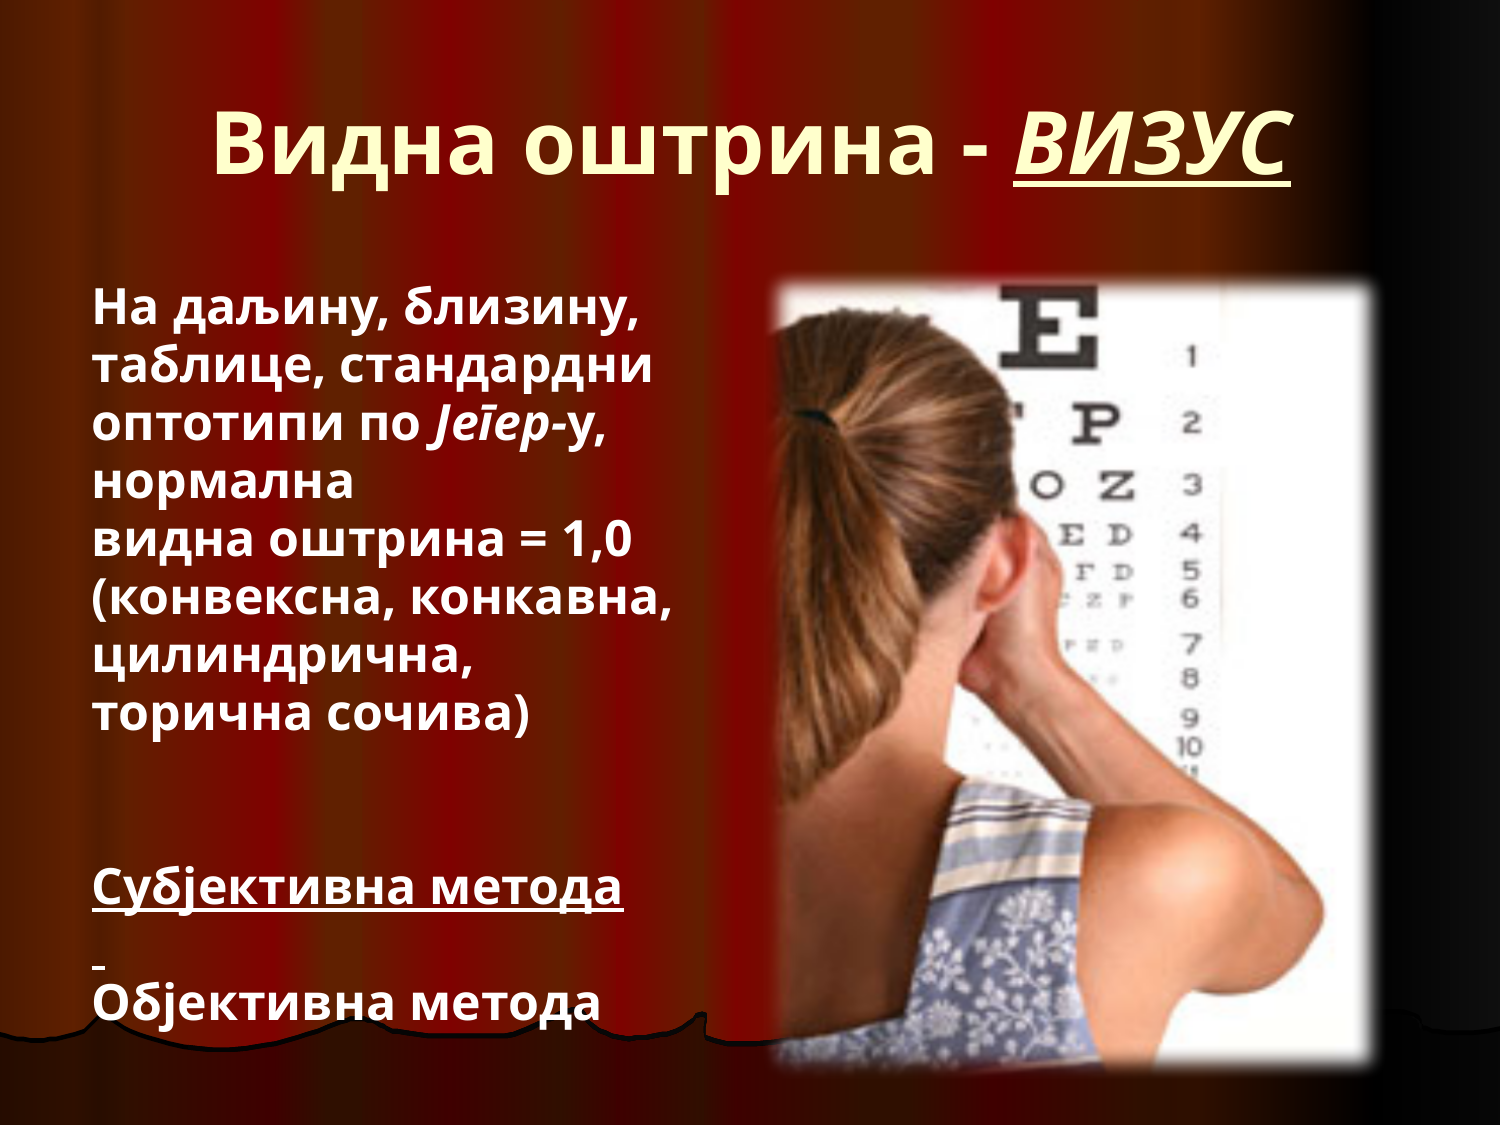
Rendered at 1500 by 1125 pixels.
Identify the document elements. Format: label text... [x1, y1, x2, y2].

list На даљину, близину, таблице, стандардни оптотипи по Јегер-у, нормална видна оштрина = 1,0 (конвексна, конкавна, цилиндрична, торична сочива) Субјективна метода Објективна метода [76, 278, 740, 1023]
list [761, 266, 1389, 1082]
title Видна оштрина - ВИЗУС [74, 45, 1426, 233]
